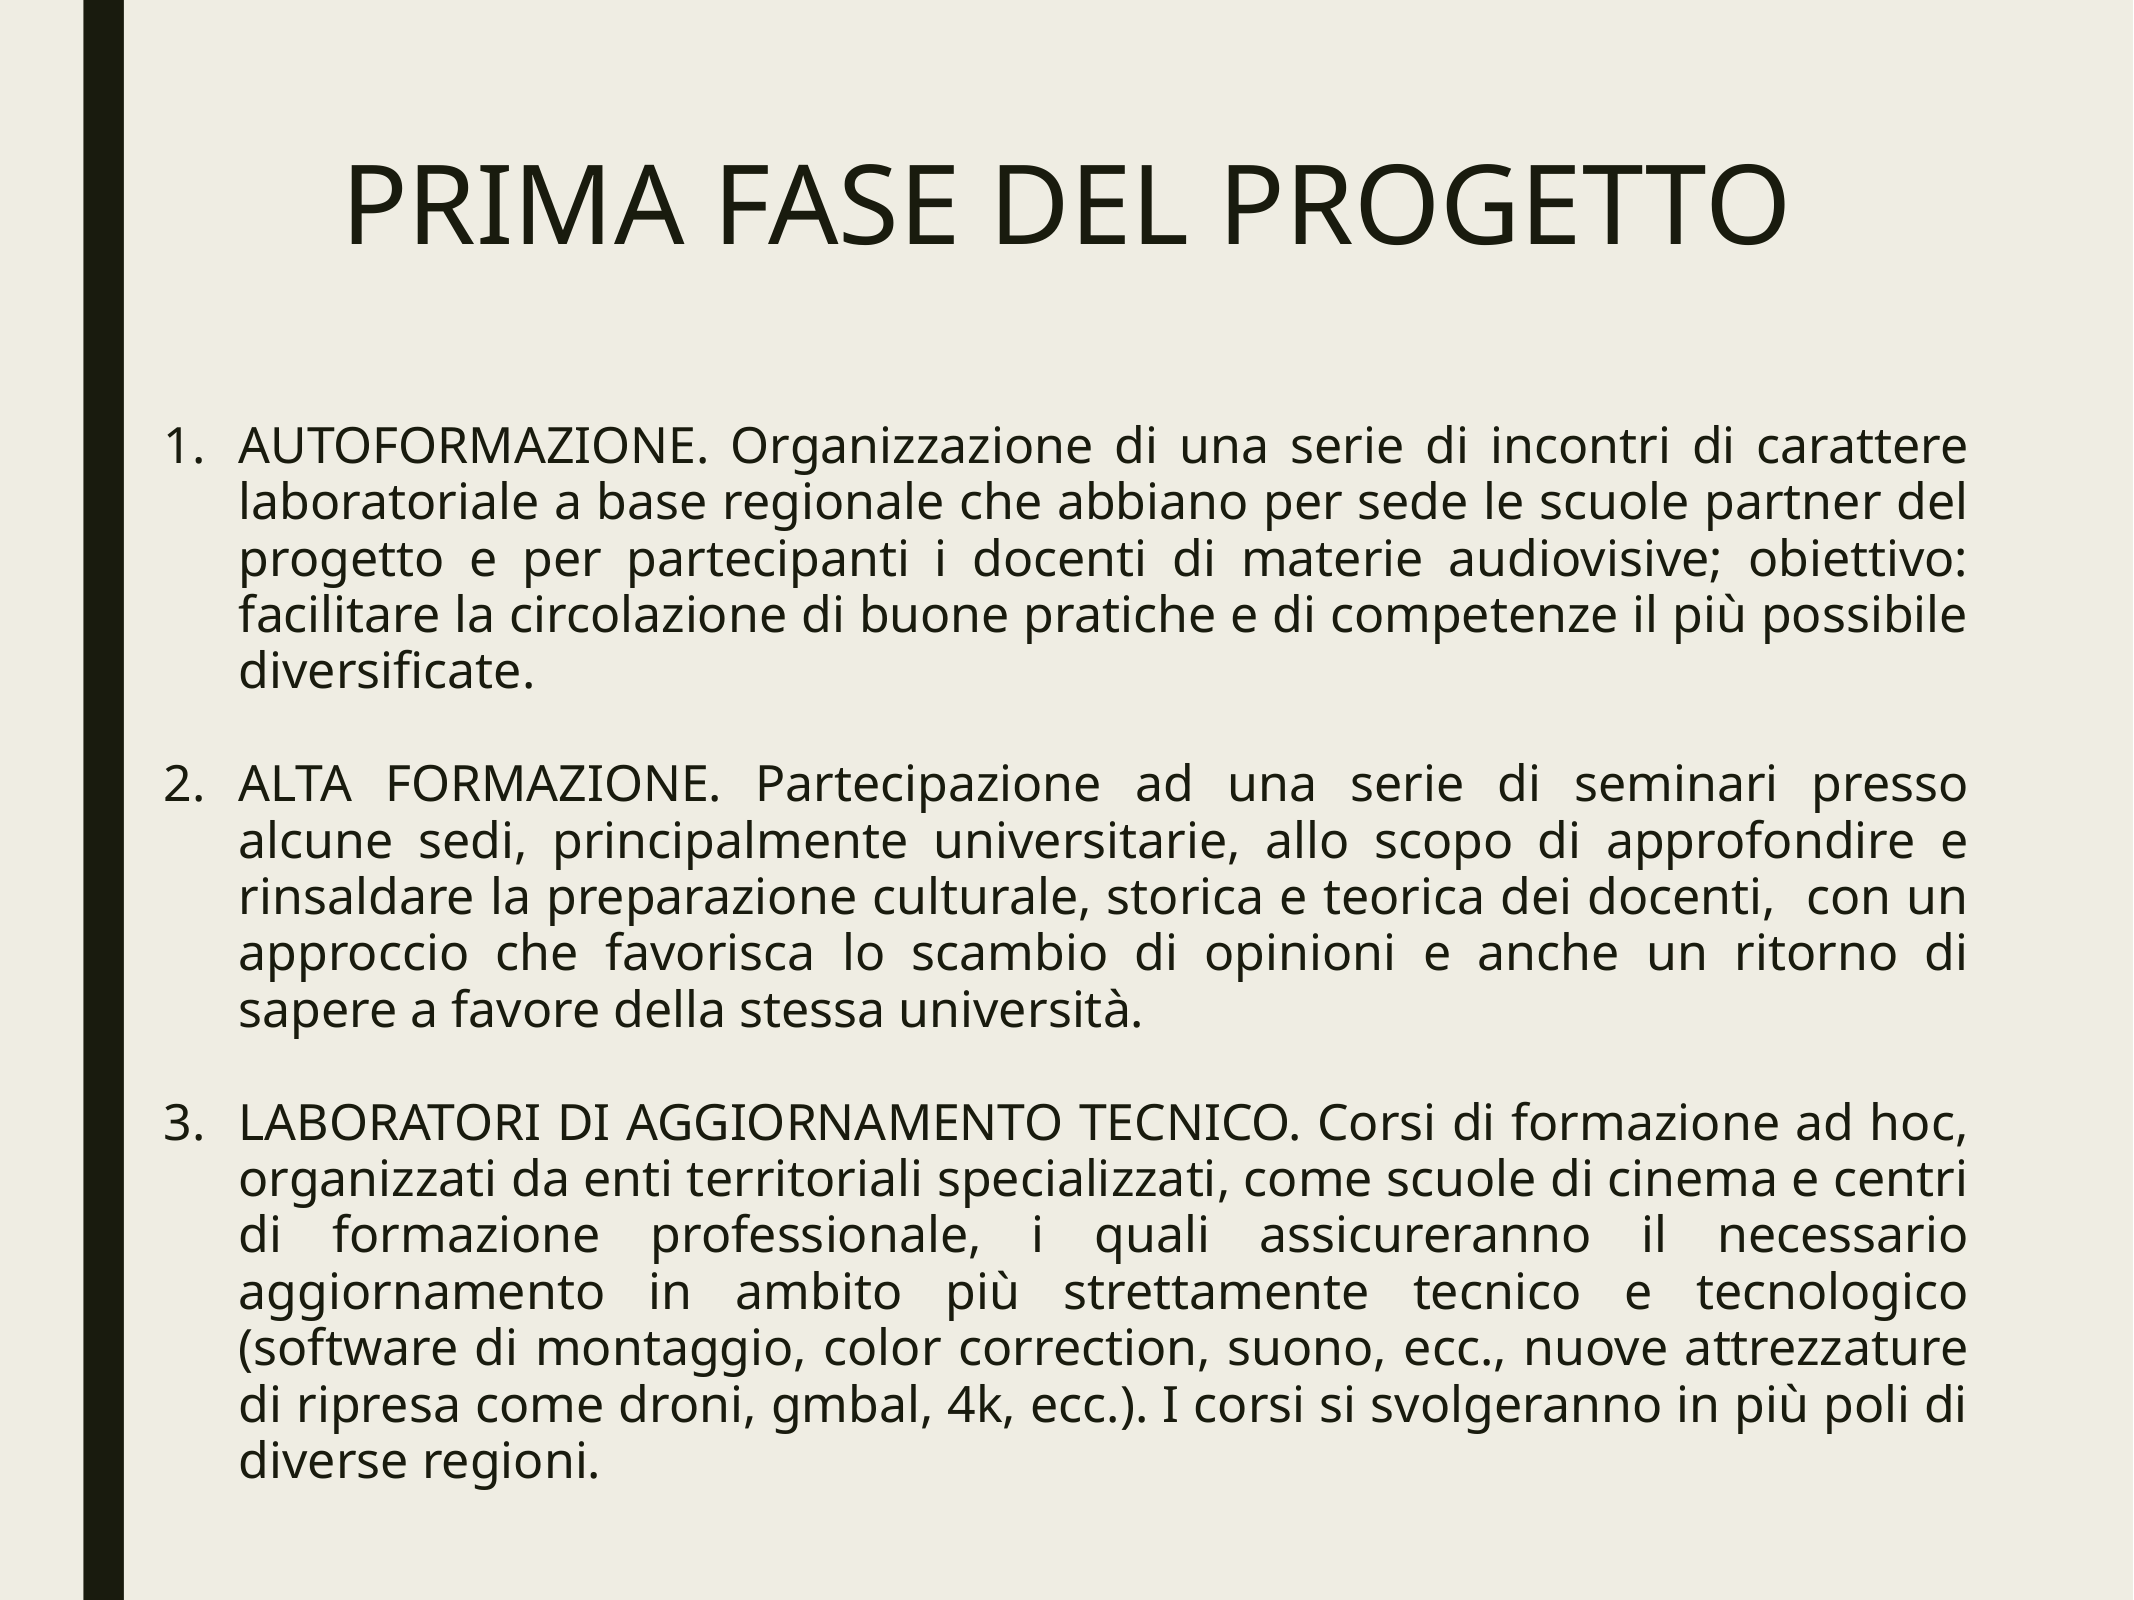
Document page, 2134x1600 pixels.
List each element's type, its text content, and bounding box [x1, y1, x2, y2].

title PRIMA FASE DEL PROGETTO [155, 142, 1978, 296]
list AUTOFORMAZIONE. Organizzazione di una serie di incontri di carattere laboratoriale a base regionale che abbiano per sede le scuole partner del progetto e per partecipanti i docenti di materie audiovisive; obiettivo: facilitare la circolazione di buone pratiche e di competenze il più possibile diversificate. ALTA FORMAZIONE. Partecipazione ad una serie di seminari presso alcune sedi, principalmente universitarie, allo scopo di approfondire e rinsaldare la preparazione culturale, storica e teorica dei docenti, con un approccio che favorisca lo scambio di opinioni e anche un ritorno di sapere a favore della stessa università. LABORATORI DI AGGIORNAMENTO TECNICO. Corsi di formazione ad hoc, organizzati da enti territoriali specializzati, come scuole di cinema e centri di formazione professionale, i quali assicureranno il necessario aggiornamento in ambito più strettamente tecnico e tecnologico (software di montaggio, color correction, suono, ecc., nuove attrezzature di ripresa come droni, gmbal, 4k, ecc.). I corsi si svolgeranno in più poli di diverse regioni. [155, 410, 1978, 1457]
